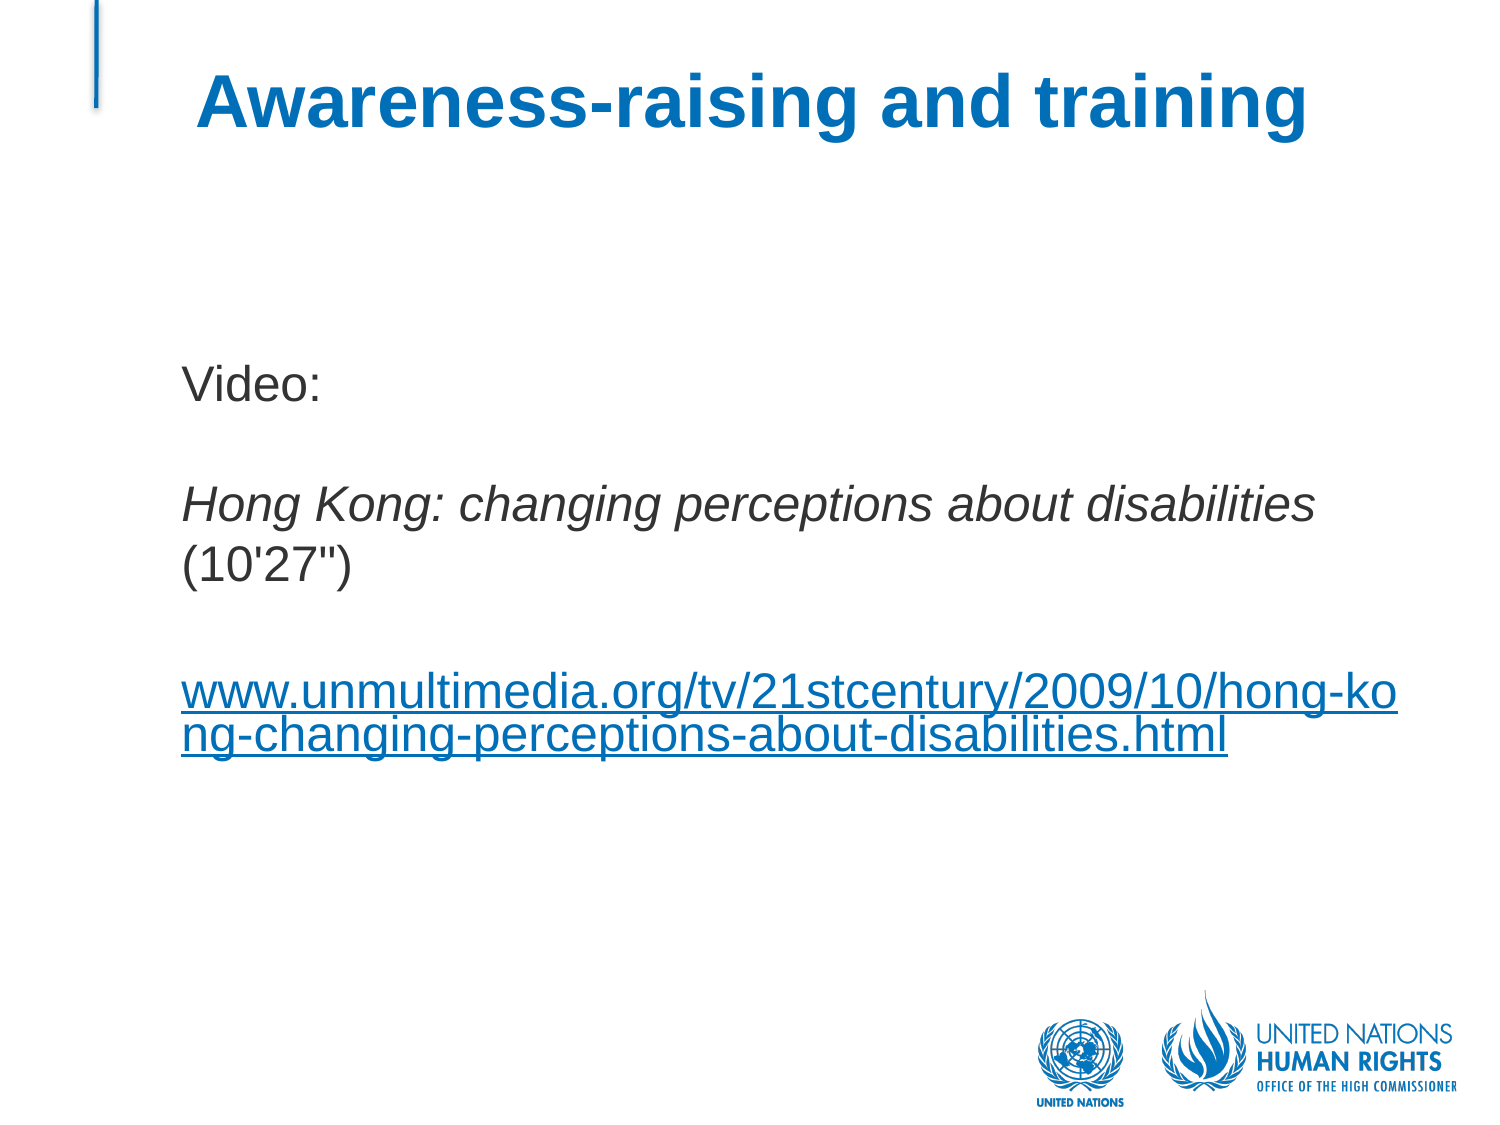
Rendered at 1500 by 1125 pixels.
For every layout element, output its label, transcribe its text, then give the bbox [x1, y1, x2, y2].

text_box Video: Hong Kong: changing perceptions about disabilities (10'27") www.unmultimedia.org/tv/21stcentury/2009/10/hong-kong-changing-perceptions-about-disabilities.html [166, 223, 1437, 988]
title Awareness-raising and training [68, 45, 1437, 224]
picture [1037, 990, 1457, 1107]
